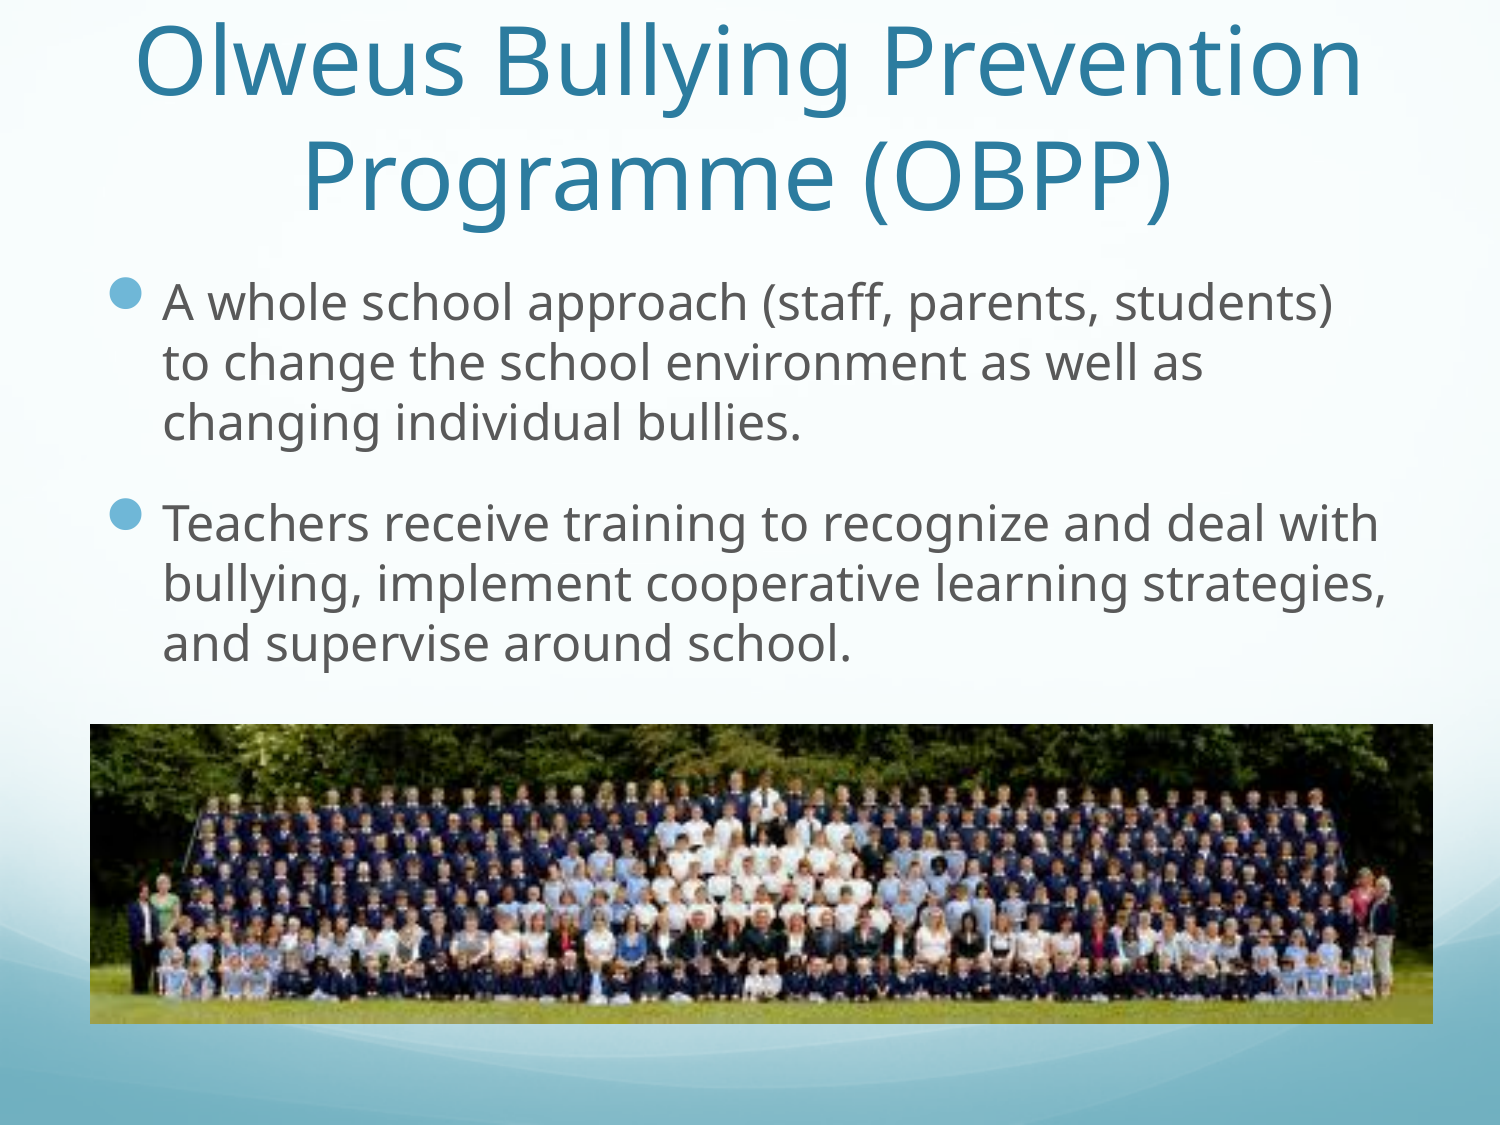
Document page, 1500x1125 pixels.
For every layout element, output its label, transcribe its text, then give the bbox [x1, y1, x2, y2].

title Olweus Bullying Prevention Programme (OBPP) [90, 17, 1410, 237]
picture [89, 724, 1434, 1024]
list A whole school approach (staff, parents, students) to change the school environment as well as changing individual bullies. Teachers receive training to recognize and deal with bullying, implement cooperative learning strategies, and supervise around school. [90, 262, 1410, 722]
